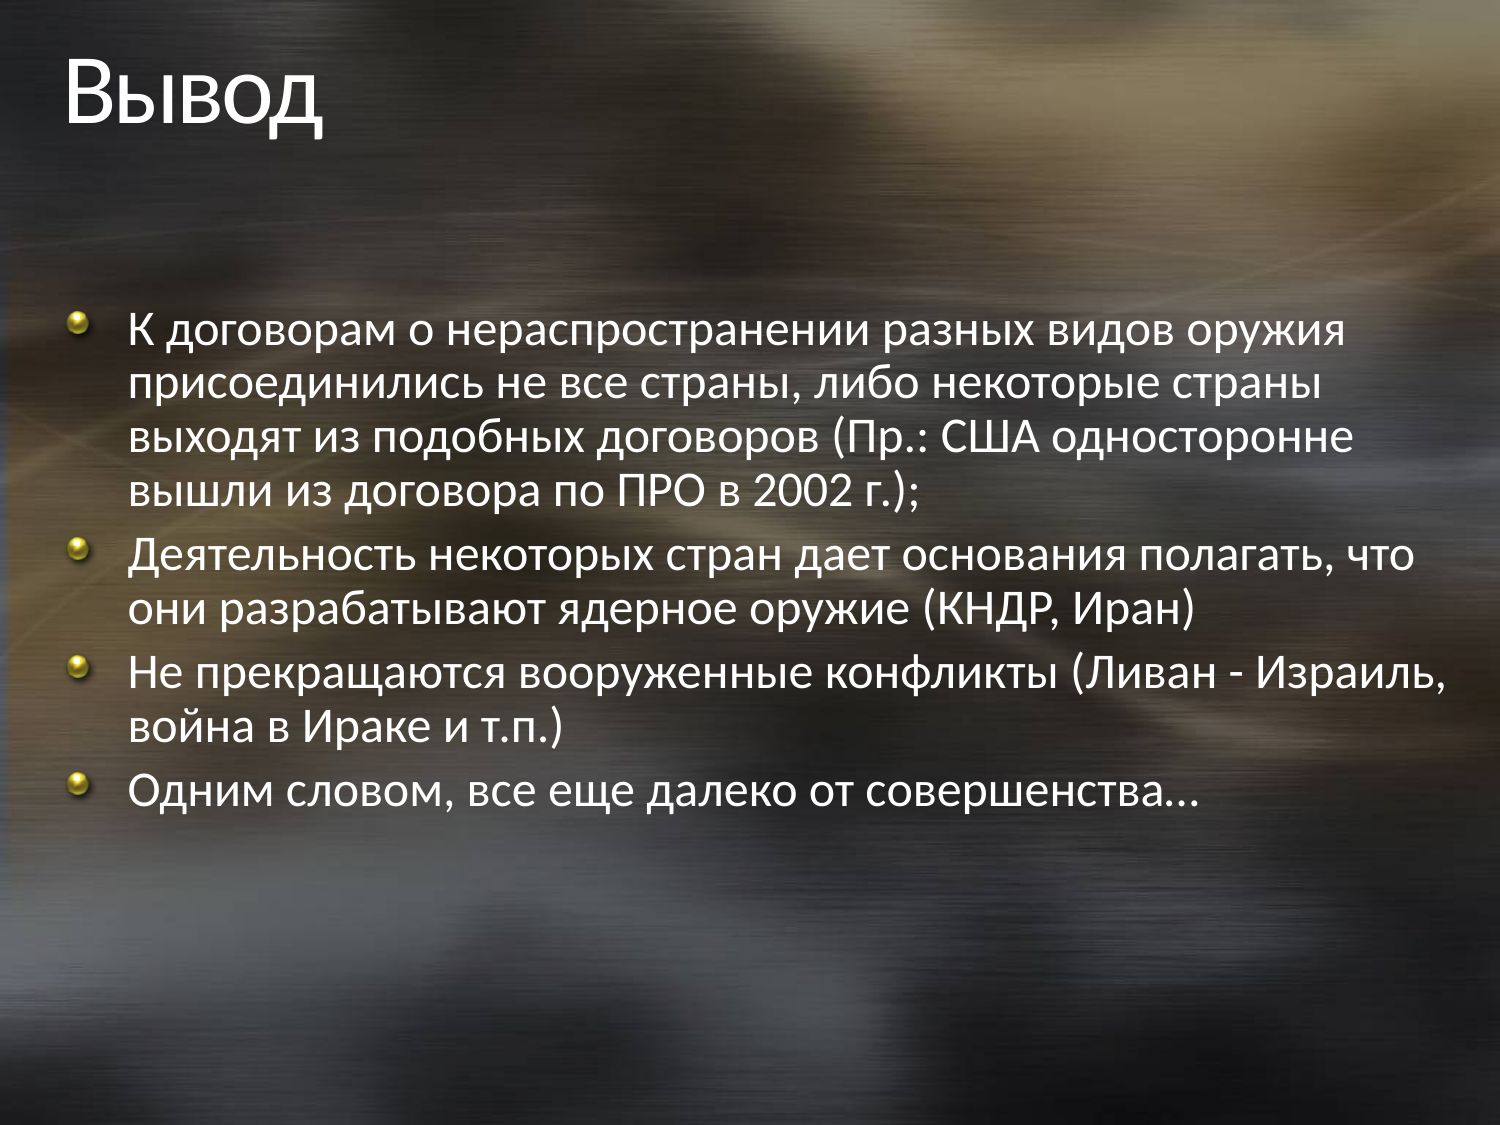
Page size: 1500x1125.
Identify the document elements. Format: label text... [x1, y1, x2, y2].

list К договорам о нераспространении разных видов оружия присоединились не все страны, либо некоторые страны выходят из подобных договоров (Пр.: США односторонне вышли из договора по ПРО в 2002 г.); Деятельность некоторых стран дает основания полагать, что они разрабатывают ядерное оружие (КНДР, Иран) Не прекращаются вооруженные конфликты (Ливан - Израиль, война в Ираке и т.п.) Одним словом, все еще далеко от совершенства… [62, 231, 1465, 903]
title Вывод [62, 37, 1438, 147]
picture [0, 0, 1500, 1125]
